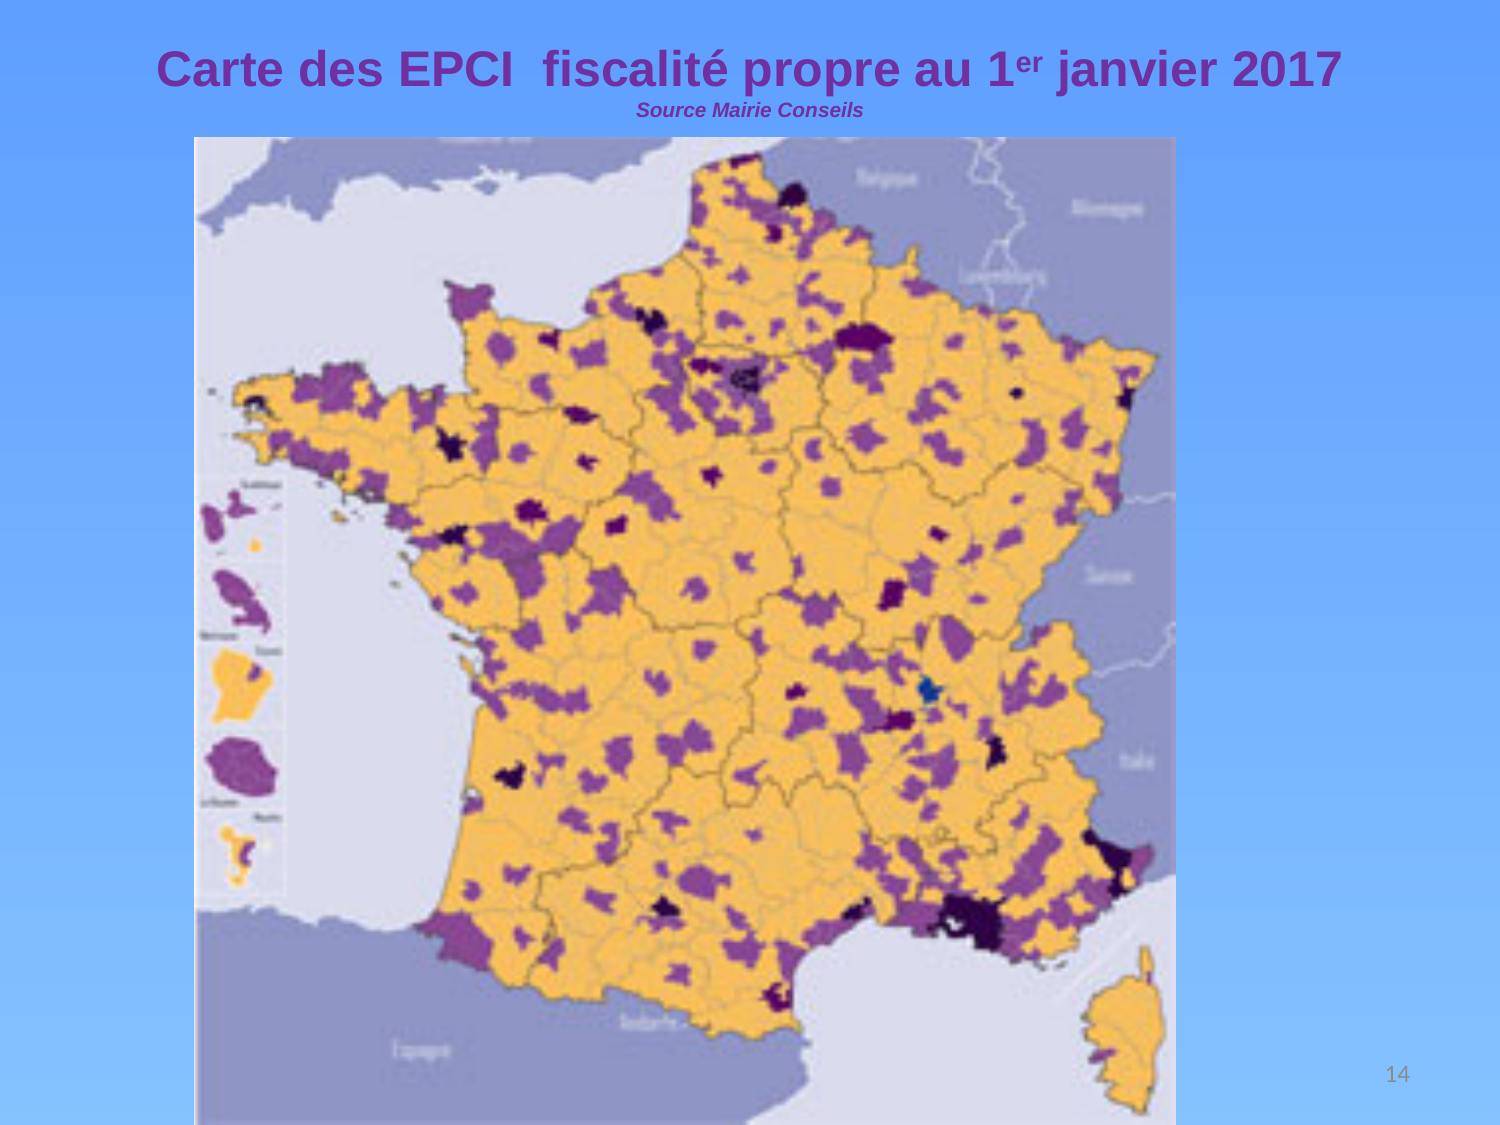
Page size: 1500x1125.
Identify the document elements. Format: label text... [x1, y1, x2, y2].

picture [194, 136, 1176, 1125]
title Carte des EPCI fiscalité propre au 1er janvier 2017 Source Mairie Conseils [75, 0, 1425, 159]
slide_number 14 [1180, 1042, 1425, 1103]
